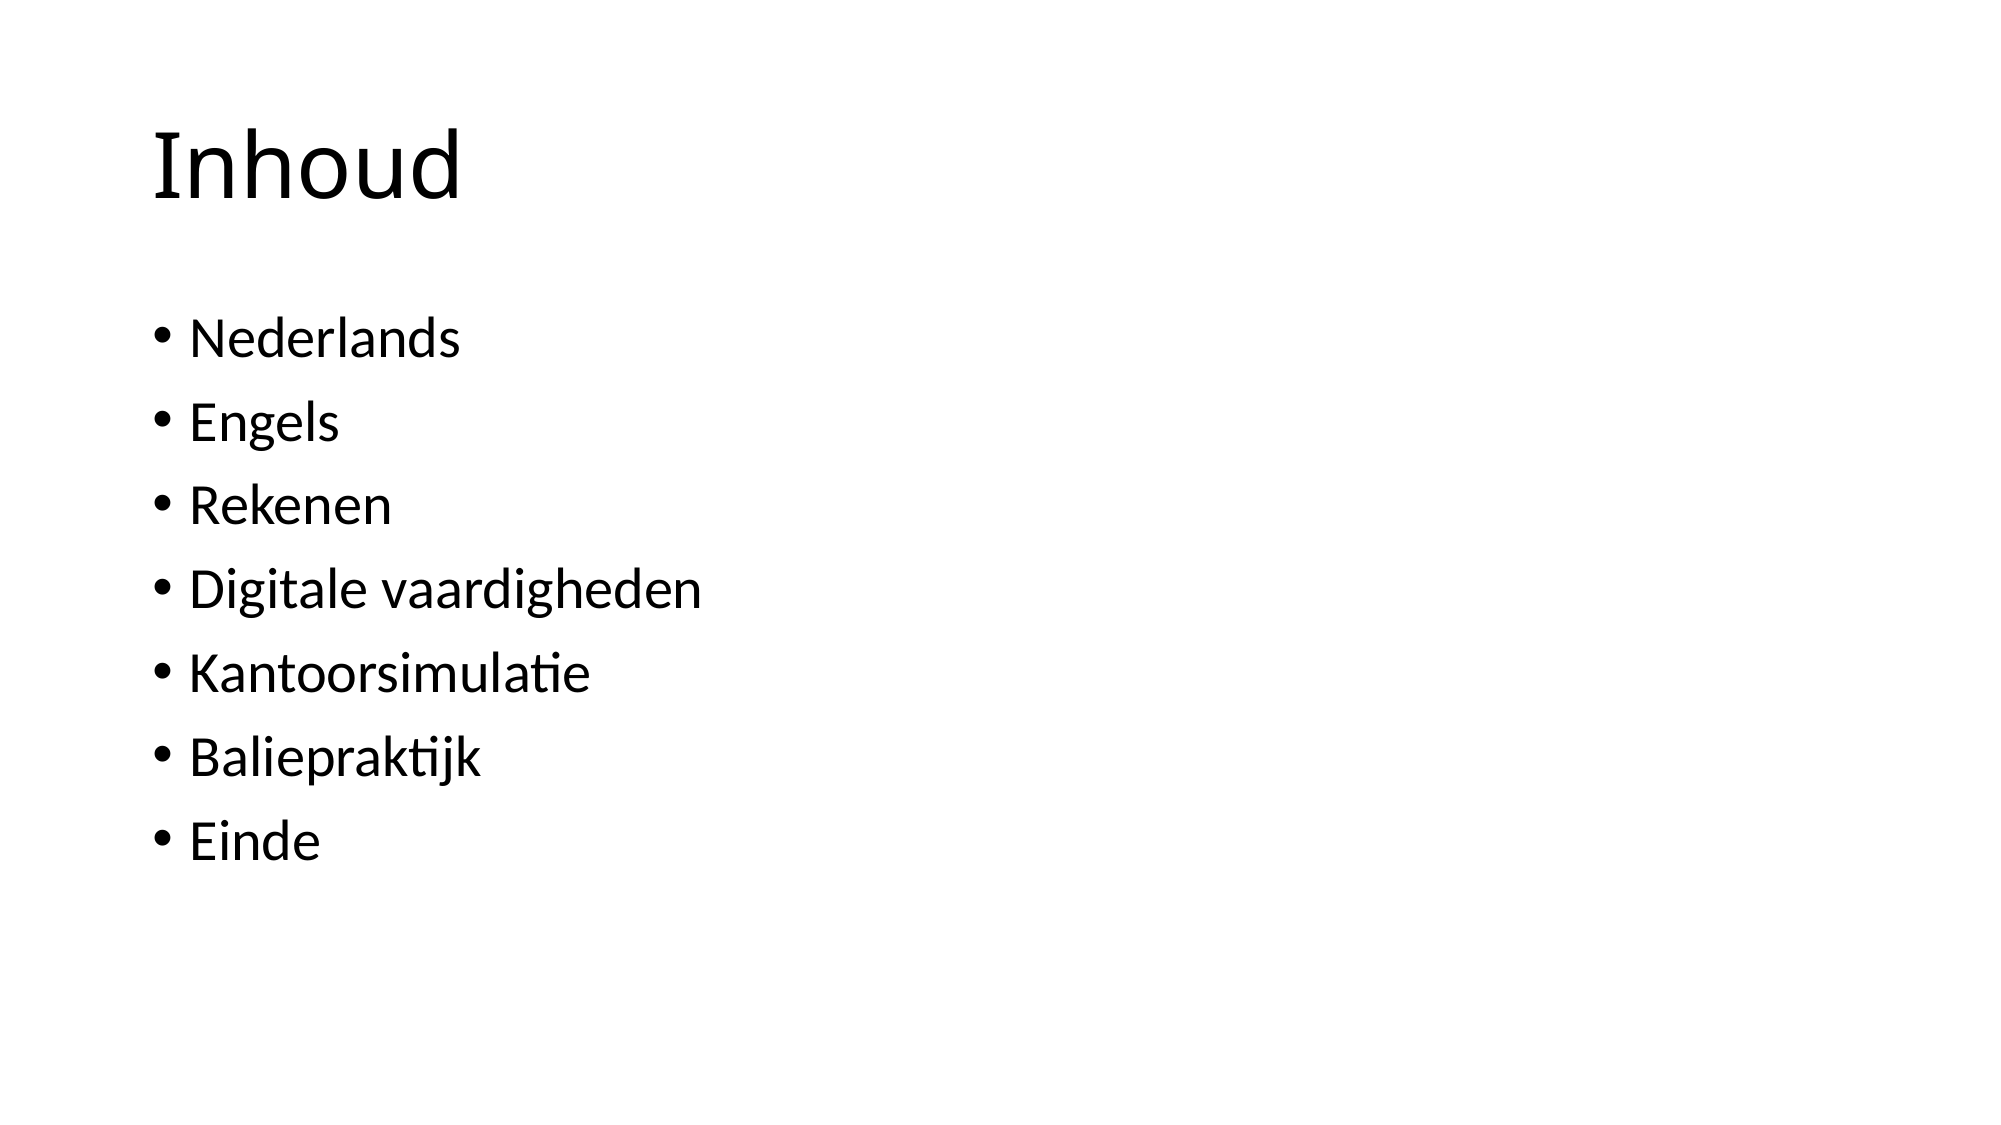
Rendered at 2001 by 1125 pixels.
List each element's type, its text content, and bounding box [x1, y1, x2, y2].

list Nederlands Engels Rekenen Digitale vaardigheden Kantoorsimulatie Baliepraktijk Einde [137, 299, 1863, 1014]
title Inhoud [137, 59, 1863, 278]
